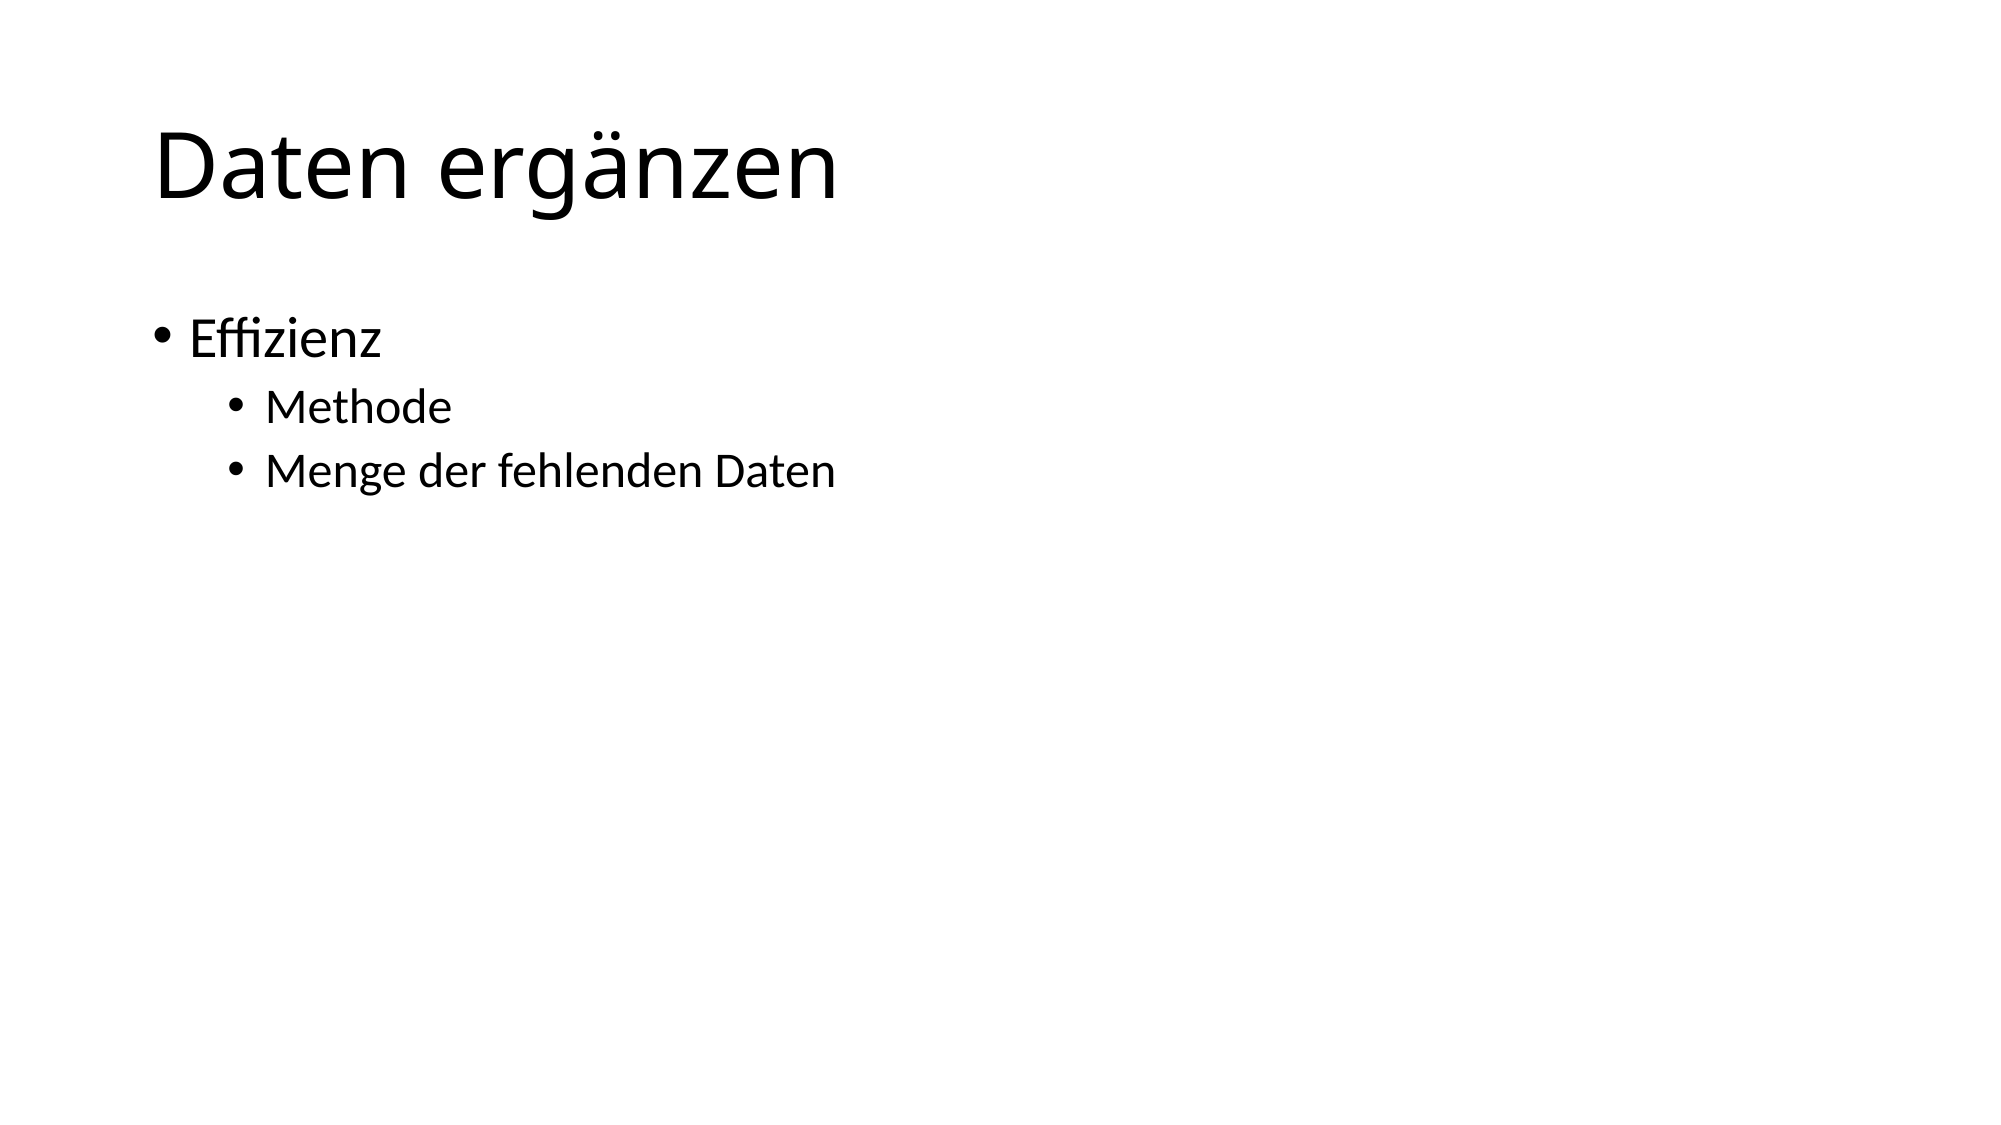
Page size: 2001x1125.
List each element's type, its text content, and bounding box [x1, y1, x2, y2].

list Effizienz Methode Menge der fehlenden Daten [137, 299, 1863, 1014]
title Daten ergänzen [137, 59, 1863, 278]
